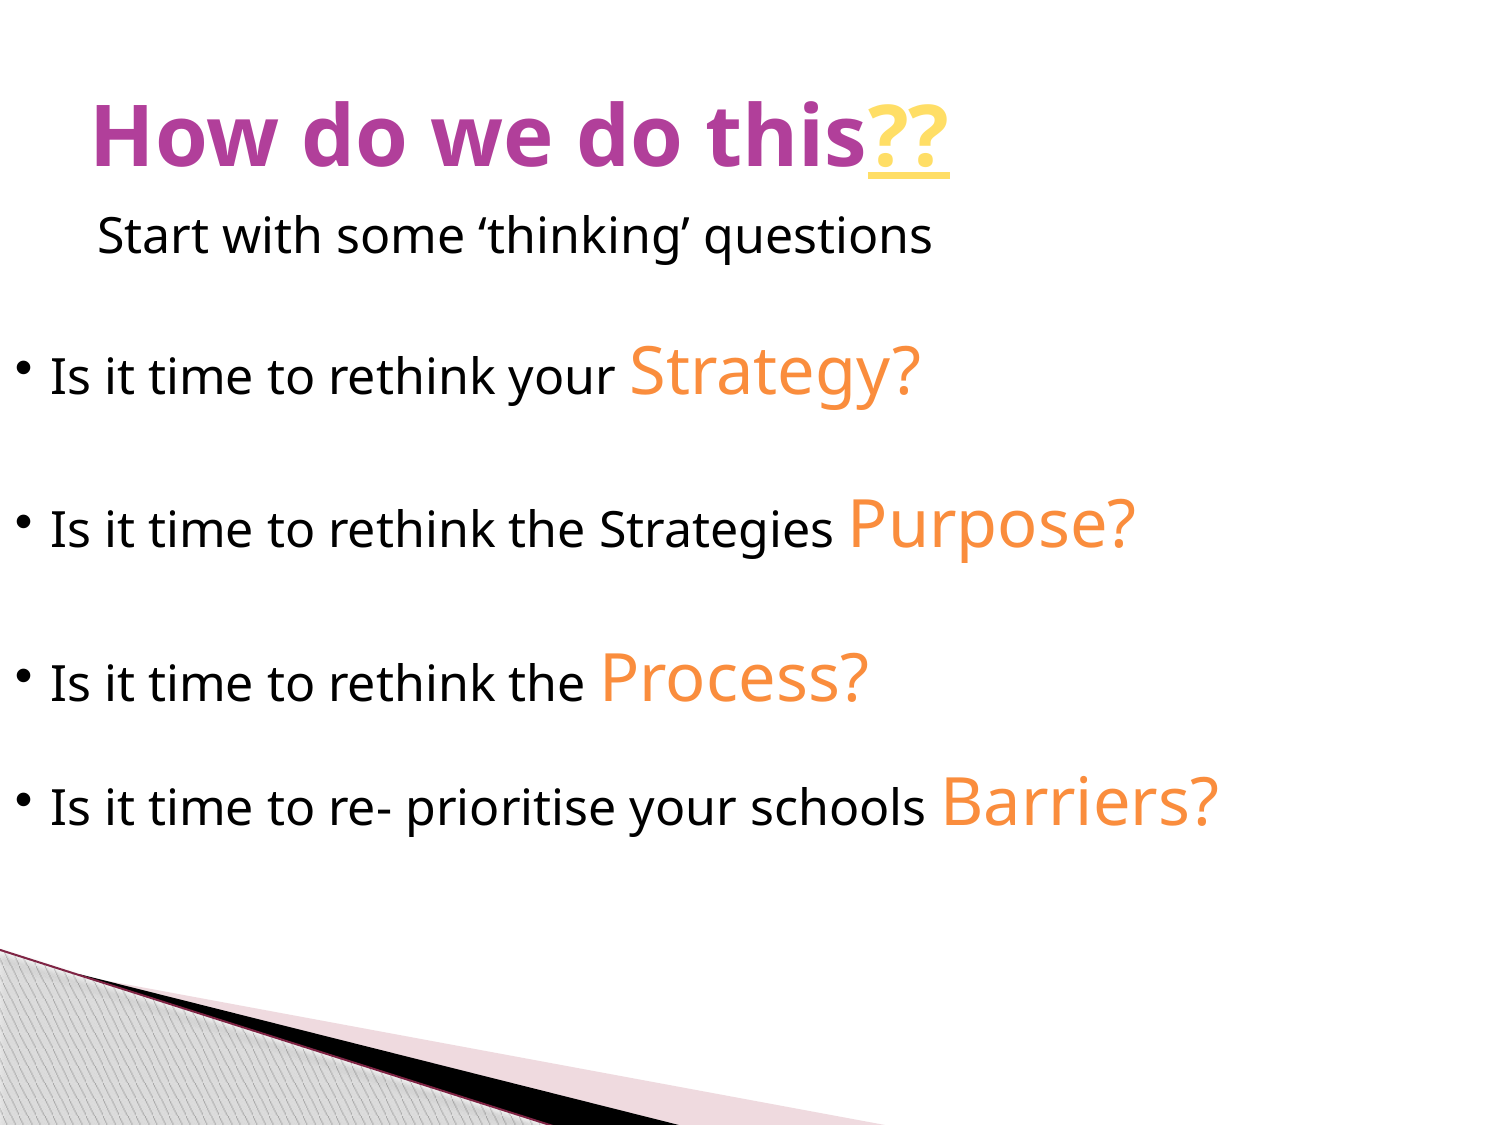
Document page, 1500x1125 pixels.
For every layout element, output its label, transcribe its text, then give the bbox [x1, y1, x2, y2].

text_box Is it time to rethink the Process? [0, 627, 1500, 723]
text_box Is it time to re- prioritise your schools Barriers? [0, 751, 1500, 907]
text_box Is it time to rethink your Strategy? [0, 320, 1500, 415]
text_box Is it time to rethink the Strategies Purpose? [0, 473, 1500, 569]
title How do we do this?? [75, 45, 1425, 233]
text_box Start with some ‘thinking’ questions [82, 196, 1306, 271]
